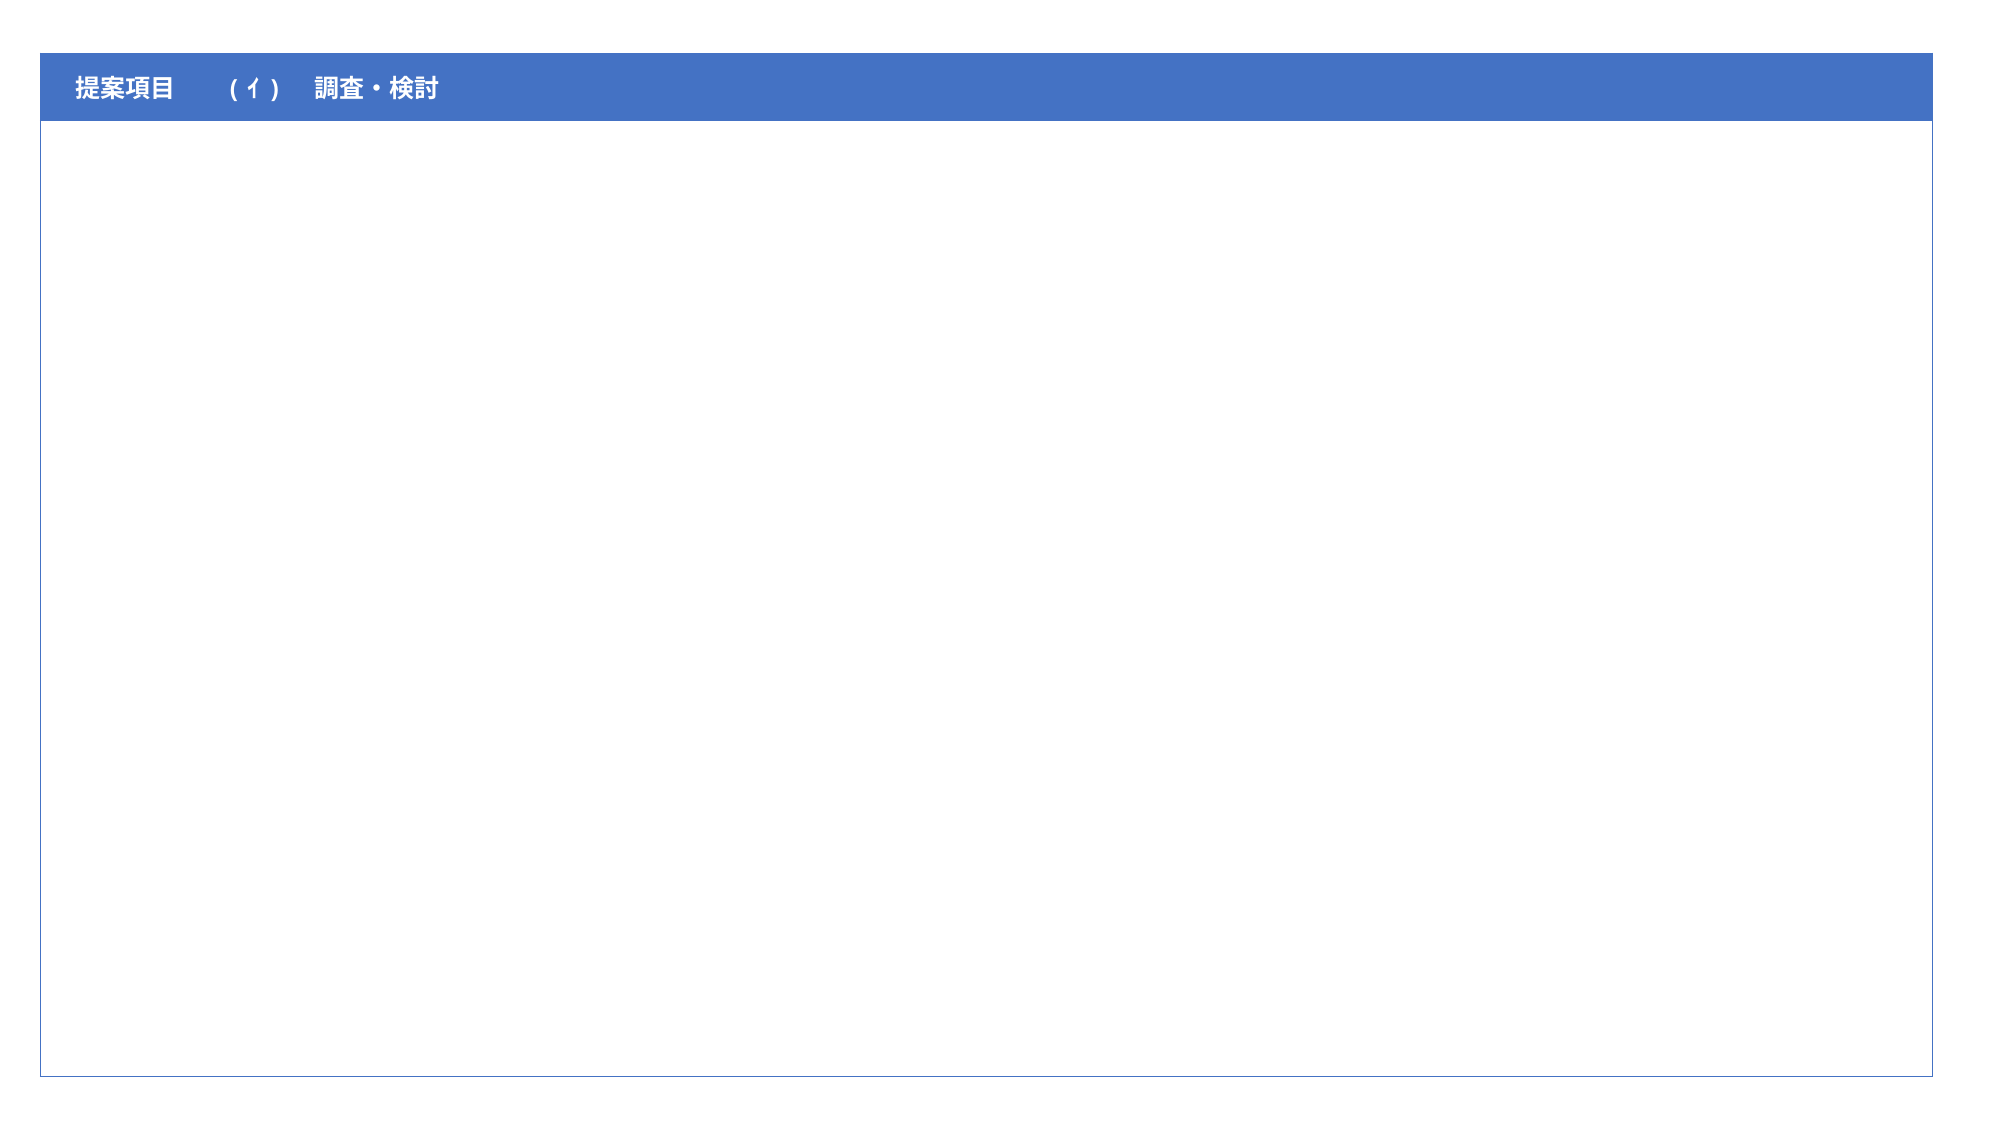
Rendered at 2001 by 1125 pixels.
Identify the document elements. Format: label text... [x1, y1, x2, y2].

table_header (ｲ) 調査・検討 [211, 54, 1932, 120]
table_header 提案項目 [41, 54, 211, 120]
table_cell [41, 121, 1932, 1076]
